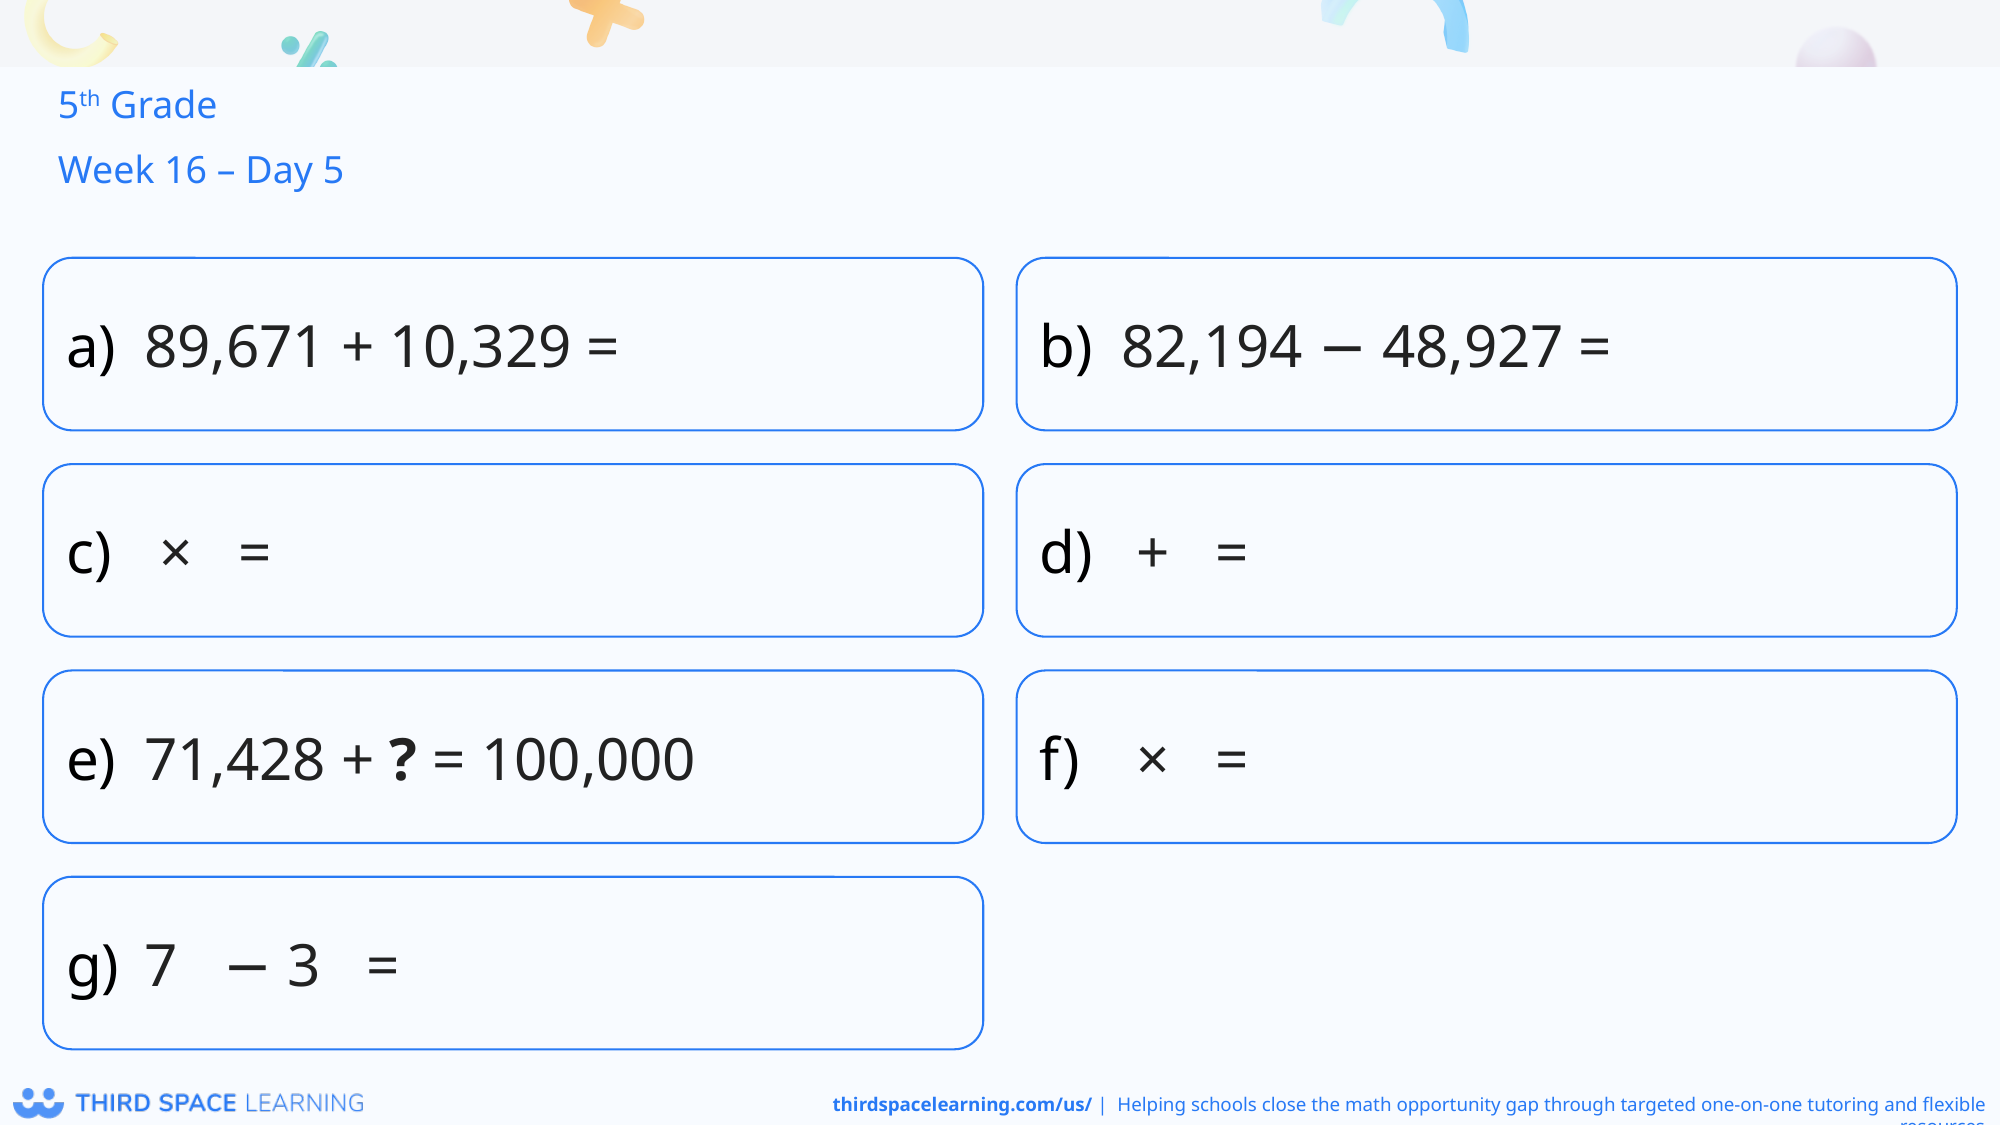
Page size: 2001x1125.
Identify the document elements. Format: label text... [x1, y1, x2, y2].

list 82,194 − 48,927 = [1106, 272, 1939, 416]
text_box 5th Grade Week 16 – Day 5 [43, 73, 509, 212]
list 89,671 + 10,329 = [129, 272, 962, 416]
picture [0, 0, 2000, 67]
list 71,428 + ? = 100,000 [129, 684, 962, 829]
picture [13, 1088, 365, 1119]
